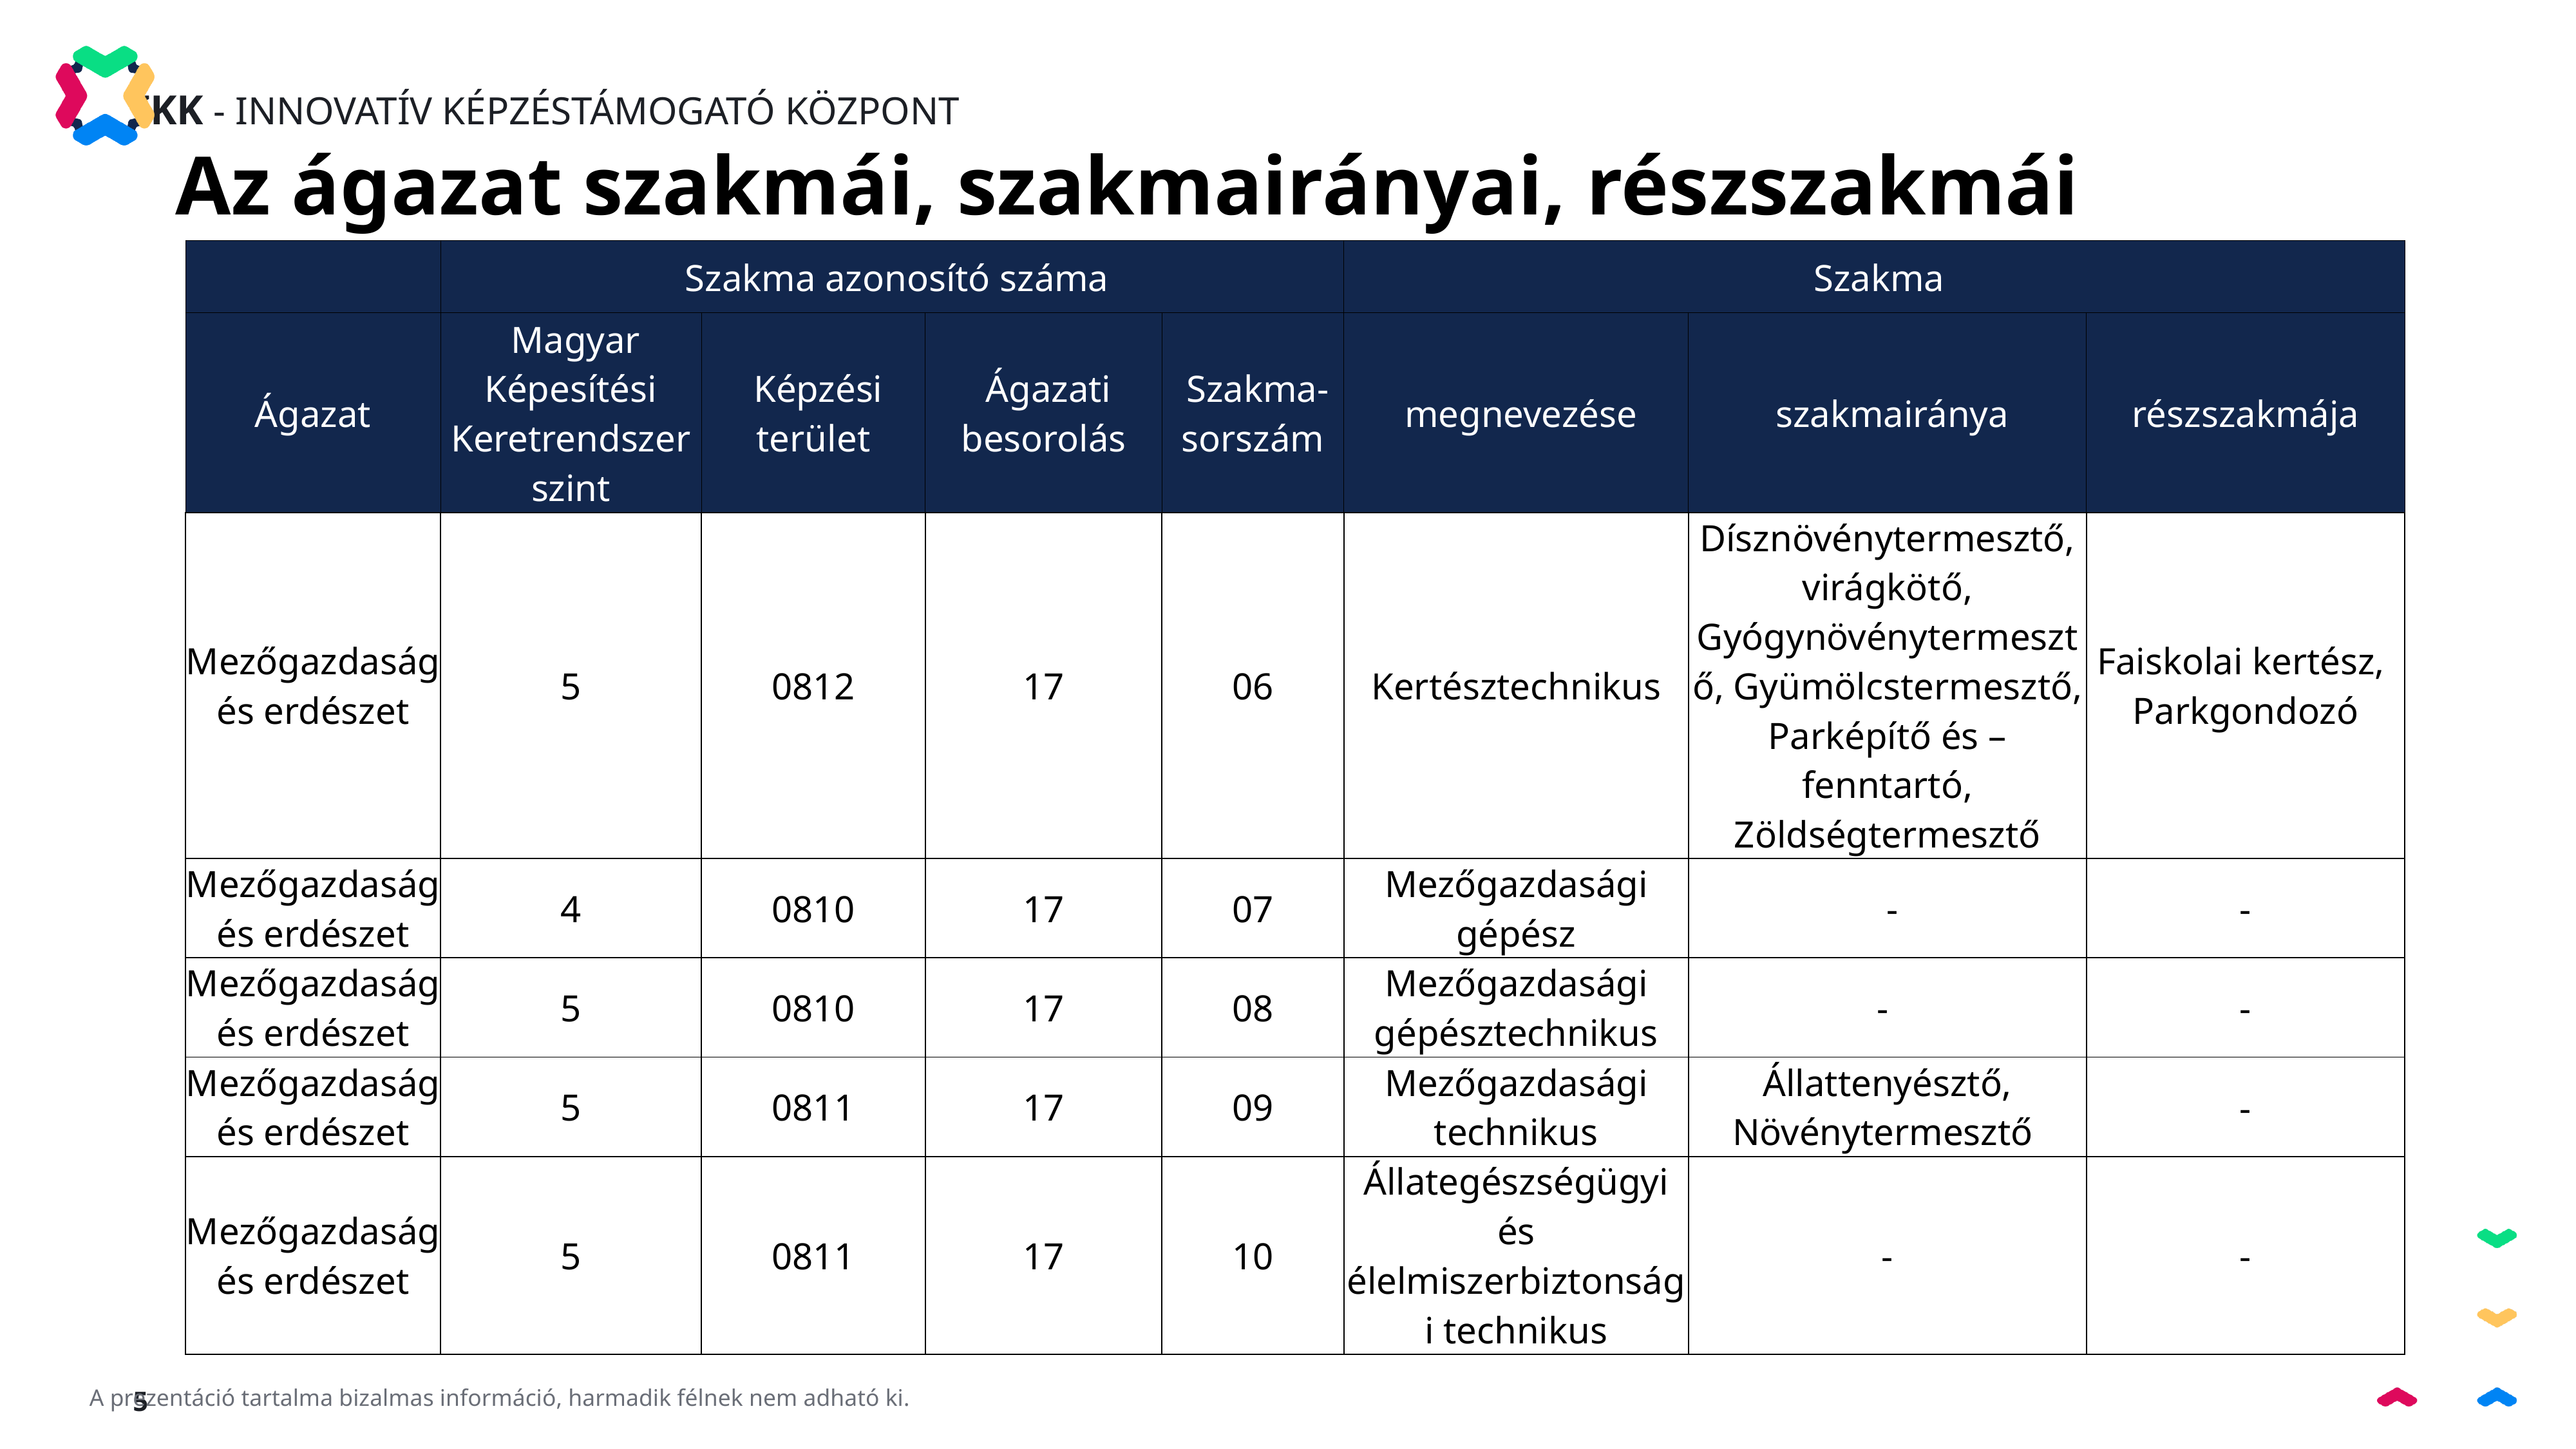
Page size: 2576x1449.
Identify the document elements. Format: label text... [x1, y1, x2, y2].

table_cell 5 [441, 1057, 701, 1156]
table_header Szakma [1344, 241, 2405, 312]
table_cell 08 [1162, 958, 1343, 1057]
table_cell szakmairánya [1689, 313, 2086, 512]
table_cell Mezőgazdasági technikus [1345, 1057, 1688, 1156]
table_cell - [2087, 1057, 2404, 1156]
table_cell Állattenyésztő, Növénytermesztő [1689, 1057, 2086, 1156]
table_cell Mezőgazdasági gépésztechnikus [1345, 958, 1688, 1057]
table_cell Mezőgazdaság és erdészet [186, 958, 440, 1057]
table_cell 17 [926, 1057, 1161, 1156]
table_cell 17 [926, 513, 1161, 858]
table_cell 5 [441, 1157, 701, 1354]
table_cell Képzési terület [702, 313, 925, 512]
table_cell 5 [441, 958, 701, 1057]
list Az ágazat szakmái, szakmairányai, részszakmái [175, 134, 2336, 222]
table_cell megnevezése [1344, 313, 1688, 512]
table_cell - [1689, 1157, 2086, 1354]
table_header [186, 241, 440, 312]
table_cell részszakmája [2087, 313, 2405, 512]
table_cell - [1689, 859, 2086, 957]
table_cell 17 [926, 958, 1161, 1057]
table_cell 17 [926, 859, 1161, 957]
table_cell 0810 [702, 859, 925, 957]
table_cell - [2087, 859, 2404, 957]
table_header Szakma azonosító száma [441, 241, 1343, 312]
table_cell Faiskolai kertész, Parkgondozó [2087, 513, 2404, 858]
table_cell Mezőgazdaság és erdészet [186, 859, 440, 957]
table_cell Magyar Képesítési Keretrendszer szint [441, 313, 701, 512]
table_cell 0810 [702, 958, 925, 1057]
table_cell 5 [441, 513, 701, 858]
table_cell - [1689, 958, 2086, 1057]
table_cell Ágazat [186, 313, 440, 512]
table_cell 09 [1162, 1057, 1343, 1156]
table_cell Dísznövénytermesztő, virágkötő, Gyógynövénytermesztő, Gyümölcstermesztő, Parképítő és –fenntartó, Zöldségtermesztő [1689, 513, 2086, 858]
table_cell Ágazati besorolás [925, 313, 1162, 512]
table_cell 0812 [702, 513, 925, 858]
picture [55, 46, 155, 146]
table_cell 0811 [702, 1157, 925, 1354]
table_cell Mezőgazdaság és erdészet [186, 513, 440, 858]
table_cell 0811 [702, 1057, 925, 1156]
table_cell 06 [1162, 513, 1343, 858]
table_cell 07 [1162, 859, 1343, 957]
table_cell 4 [441, 859, 701, 957]
table_cell 10 [1162, 1157, 1343, 1354]
table_cell - [2087, 1157, 2404, 1354]
table_cell 17 [926, 1157, 1161, 1354]
table_cell - [2087, 958, 2404, 1057]
picture [2377, 1229, 2517, 1406]
table_cell Mezőgazdaság és erdészet [186, 1157, 440, 1354]
table_cell Mezőgazdaság és erdészet [186, 1057, 440, 1156]
table_cell Állategészségügyi és élelmiszerbiztonsági technikus [1345, 1157, 1688, 1354]
table_cell Kertésztechnikus [1345, 513, 1688, 858]
table_cell Mezőgazdasági gépész [1345, 859, 1688, 957]
table_cell Szakma-sorszám [1162, 313, 1343, 512]
